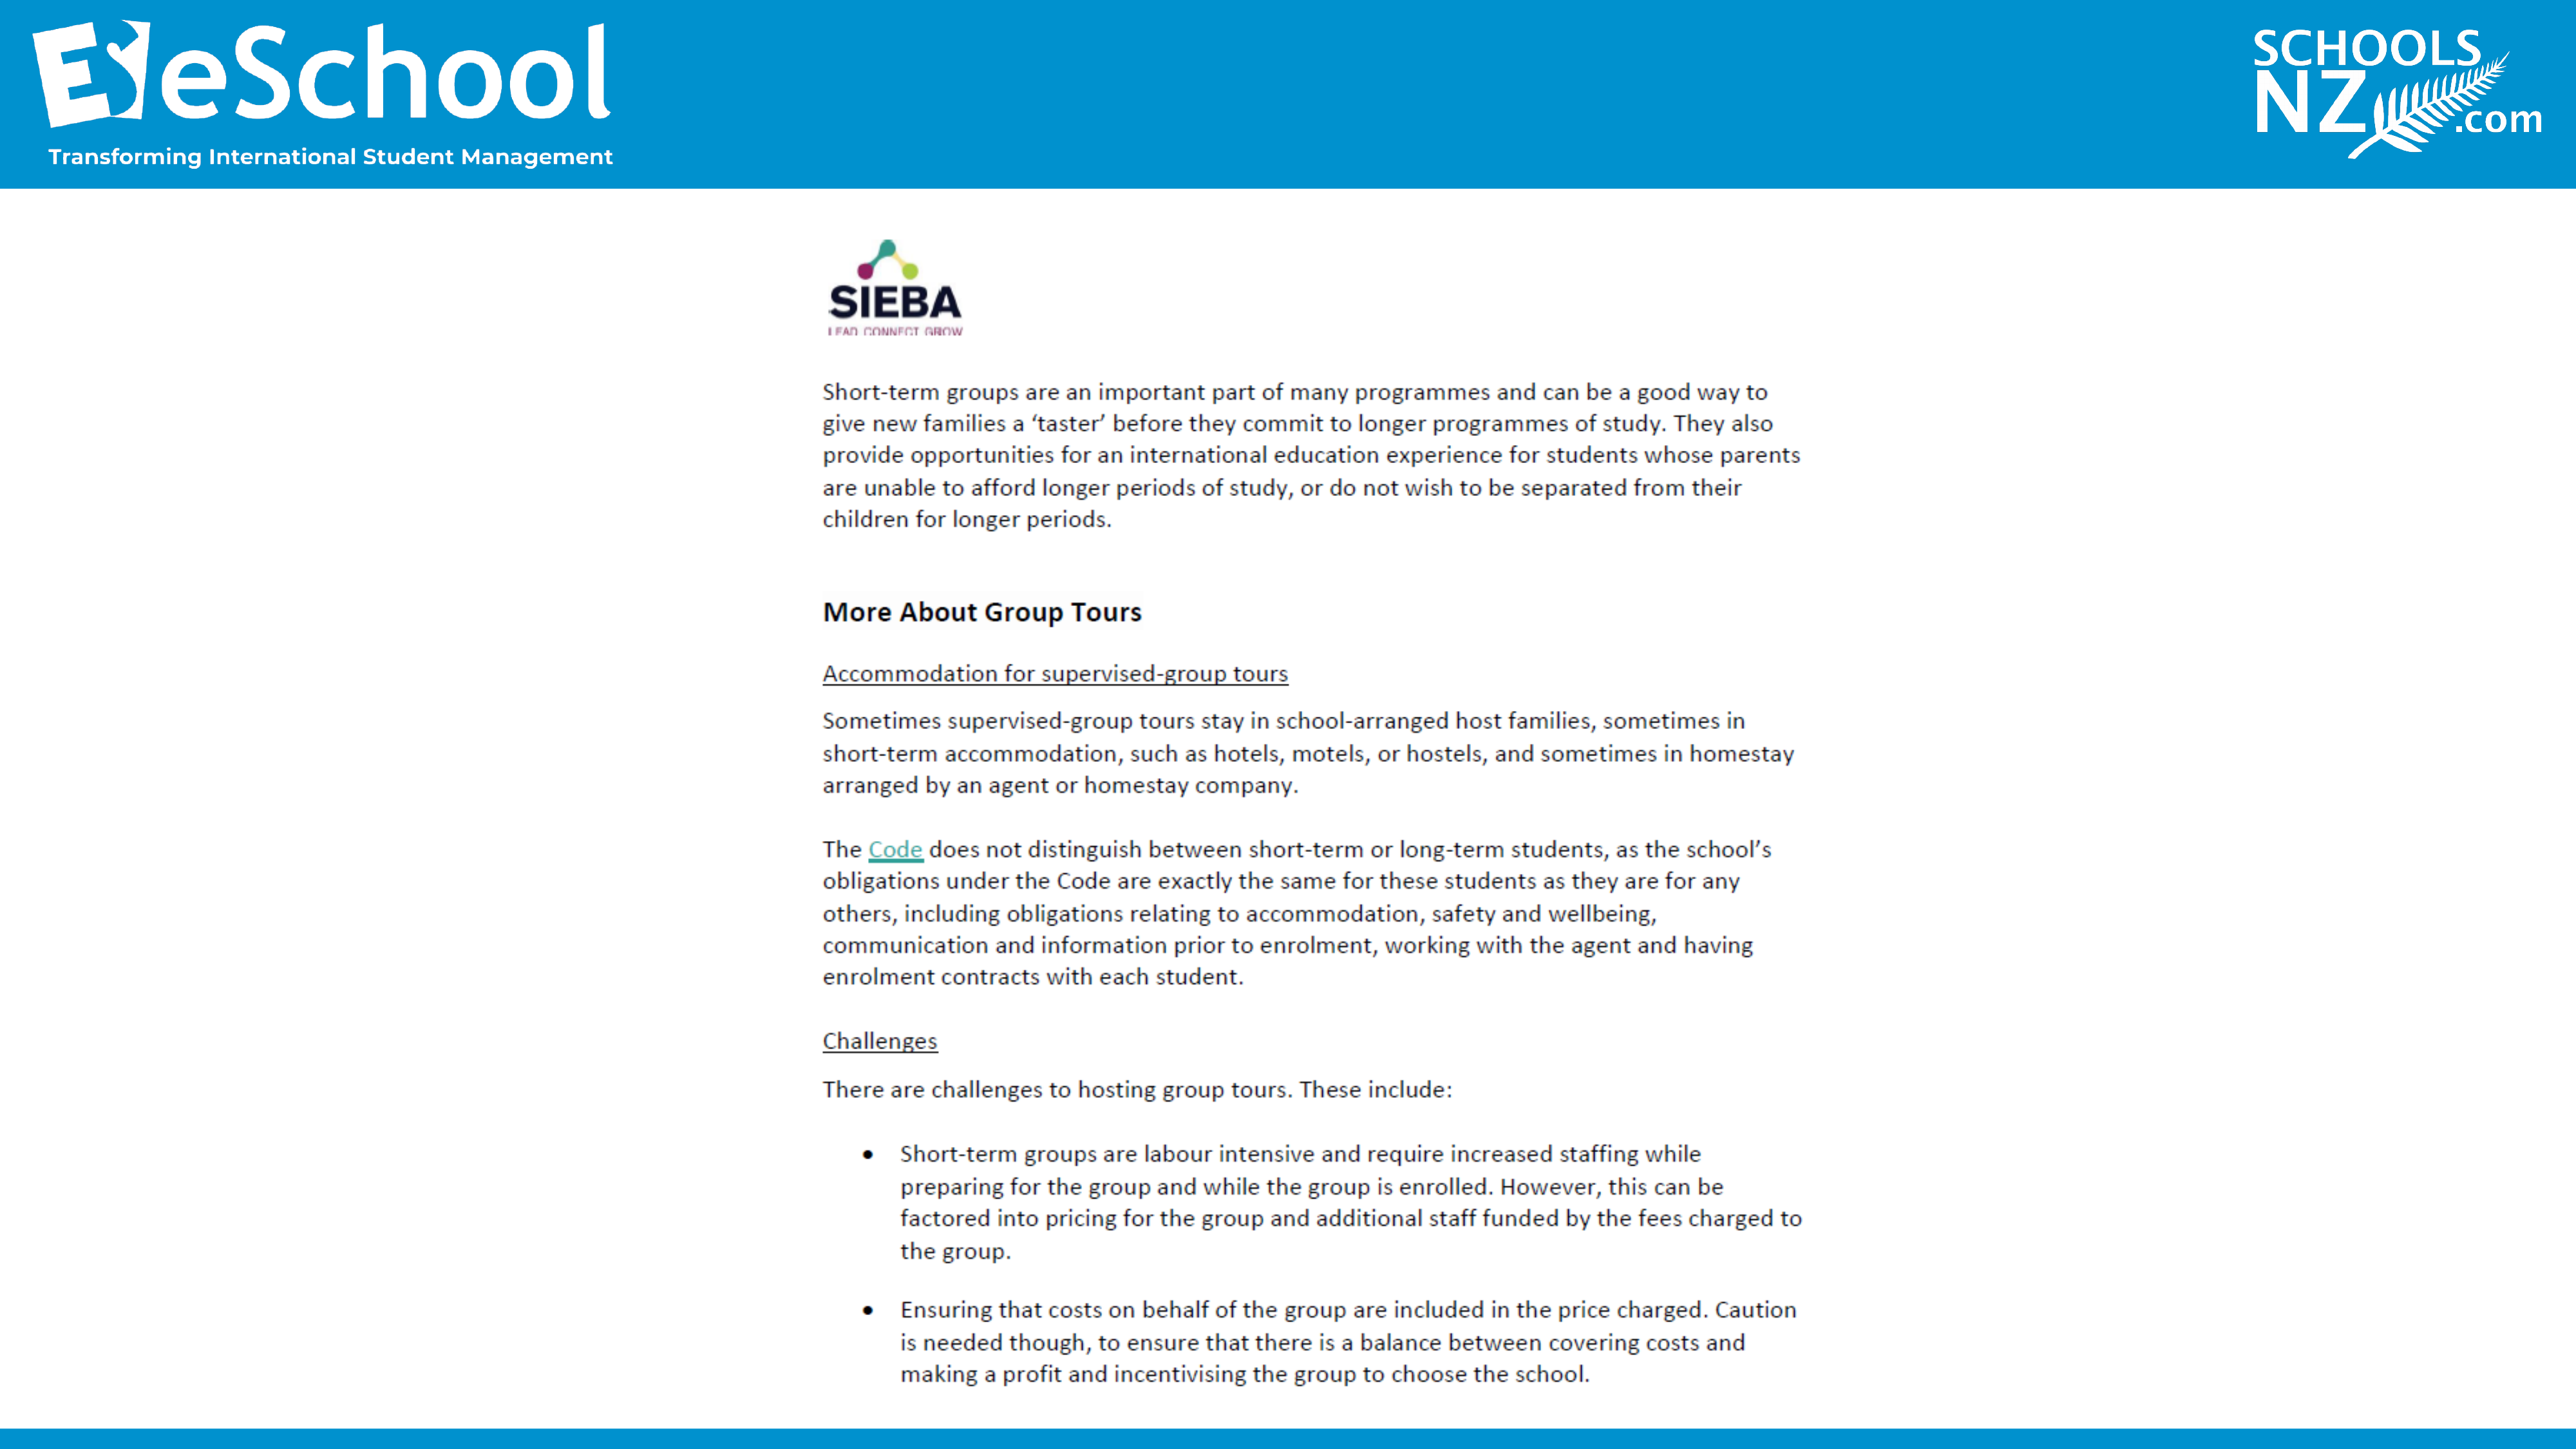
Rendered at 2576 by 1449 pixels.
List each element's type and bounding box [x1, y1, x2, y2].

picture [589, 24, 610, 118]
picture [218, 153, 229, 164]
picture [431, 153, 443, 164]
picture [309, 153, 321, 164]
picture [167, 153, 170, 164]
picture [72, 153, 82, 164]
picture [211, 149, 214, 164]
picture [2349, 62, 2502, 158]
picture [49, 149, 61, 164]
picture [144, 153, 164, 164]
picture [2282, 30, 2311, 66]
picture [265, 153, 276, 164]
picture [111, 148, 119, 164]
picture [365, 149, 375, 164]
picture [303, 153, 306, 164]
picture [232, 151, 239, 164]
picture [299, 51, 354, 118]
picture [100, 153, 109, 164]
picture [241, 153, 252, 164]
picture [446, 151, 453, 164]
picture [33, 21, 150, 128]
picture [2512, 111, 2541, 131]
picture [2353, 30, 2387, 66]
picture [2257, 70, 2307, 132]
picture [554, 153, 574, 164]
picture [120, 153, 133, 164]
picture [439, 51, 502, 118]
picture [463, 149, 479, 164]
picture [292, 151, 300, 164]
picture [482, 153, 493, 164]
picture [86, 153, 98, 164]
picture [2255, 30, 2277, 66]
picture [64, 153, 70, 164]
picture [2432, 31, 2454, 64]
picture [2501, 57, 2506, 62]
picture [576, 153, 588, 164]
picture [2320, 70, 2365, 132]
picture [511, 153, 521, 164]
picture [591, 153, 602, 164]
picture [418, 153, 428, 164]
picture [2391, 30, 2425, 66]
picture [352, 148, 355, 164]
picture [605, 151, 612, 164]
picture [510, 51, 573, 118]
picture [402, 148, 415, 164]
picture [162, 51, 226, 118]
picture [279, 153, 290, 164]
picture [2318, 31, 2345, 64]
picture [497, 153, 508, 164]
picture [388, 153, 399, 164]
picture [377, 151, 385, 164]
picture [256, 153, 262, 164]
picture [135, 153, 142, 164]
picture [2458, 30, 2480, 66]
picture [744, 203, 1918, 1400]
picture [236, 26, 290, 118]
picture [2457, 126, 2461, 131]
picture [323, 153, 335, 164]
picture [2486, 111, 2506, 132]
picture [174, 153, 185, 164]
picture [368, 24, 426, 117]
picture [540, 153, 551, 164]
picture [338, 153, 348, 164]
picture [189, 153, 200, 168]
picture [2466, 111, 2481, 132]
picture [524, 153, 537, 168]
